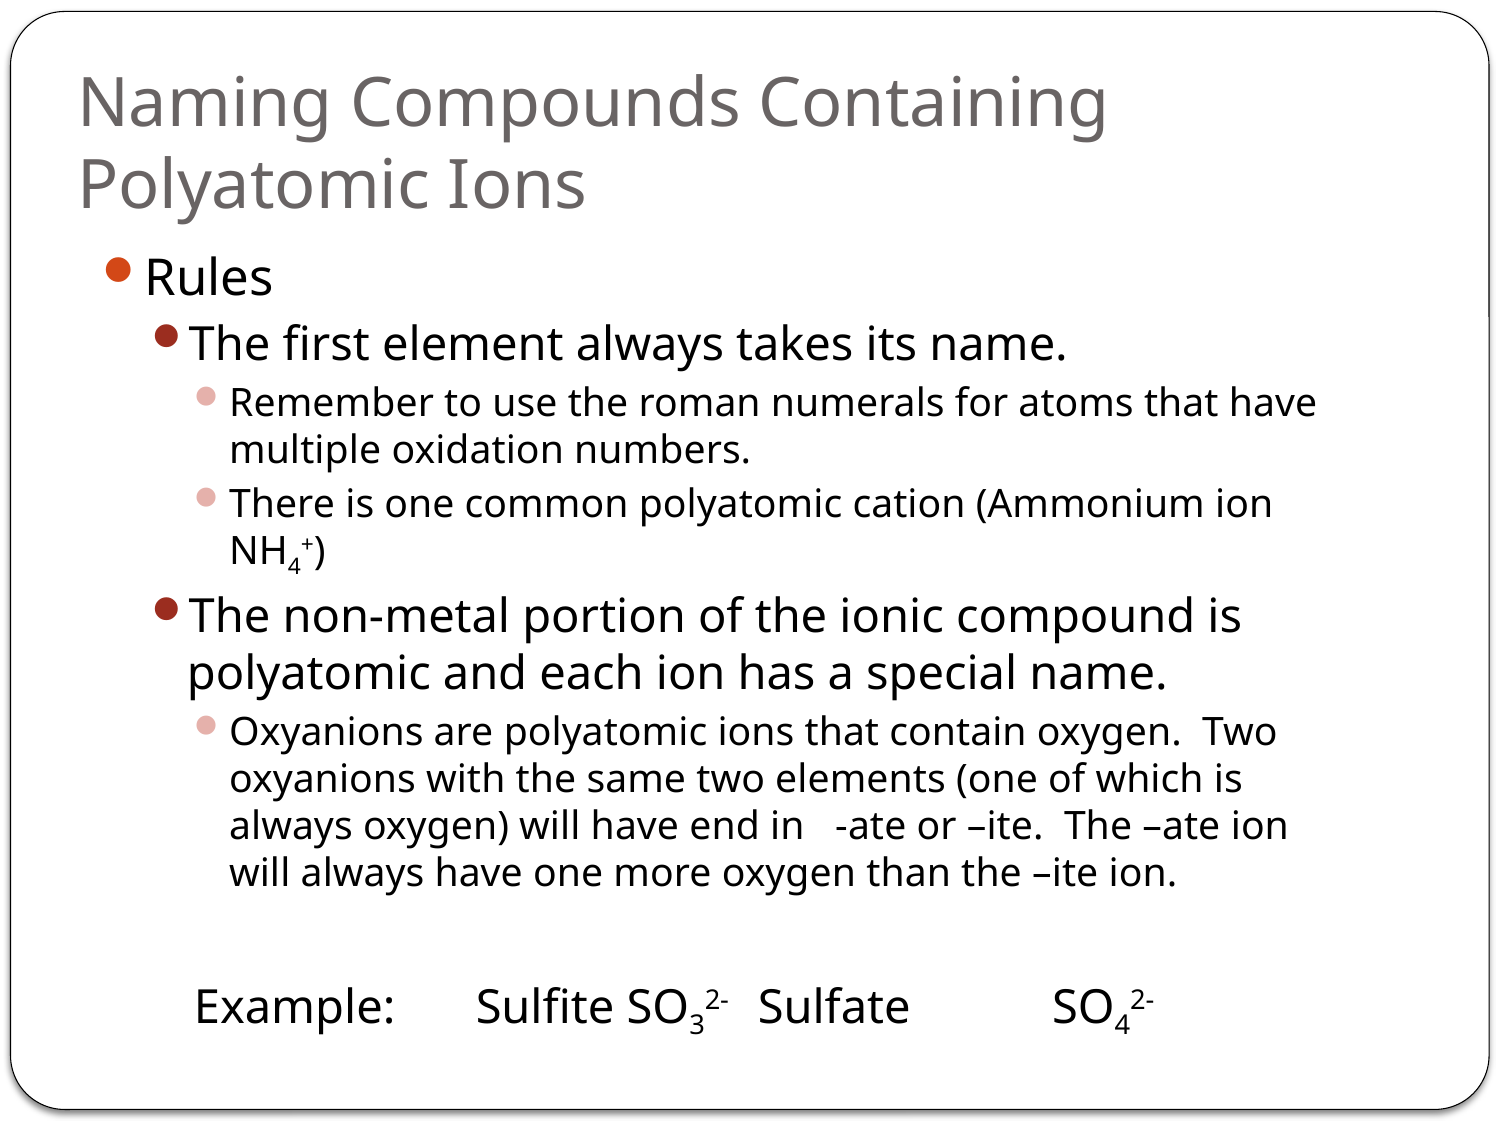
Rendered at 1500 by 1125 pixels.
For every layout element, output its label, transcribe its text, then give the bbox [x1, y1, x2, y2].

list Rules The first element always takes its name. Remember to use the roman numerals for atoms that have multiple oxidation numbers. There is one common polyatomic cation (Ammonium ion NH4+) The non-metal portion of the ionic compound is polyatomic and each ion has a special name. Oxyanions are polyatomic ions that contain oxygen. Two oxyanions with the same two elements (one of which is always oxygen) will have end in -ate or –ite. The –ate ion will always have one more oxygen than the –ite ion. Example: Sulfite SO32- Sulfate SO42- [87, 237, 1363, 1050]
title Naming Compounds Containing Polyatomic Ions [62, 50, 1425, 238]
